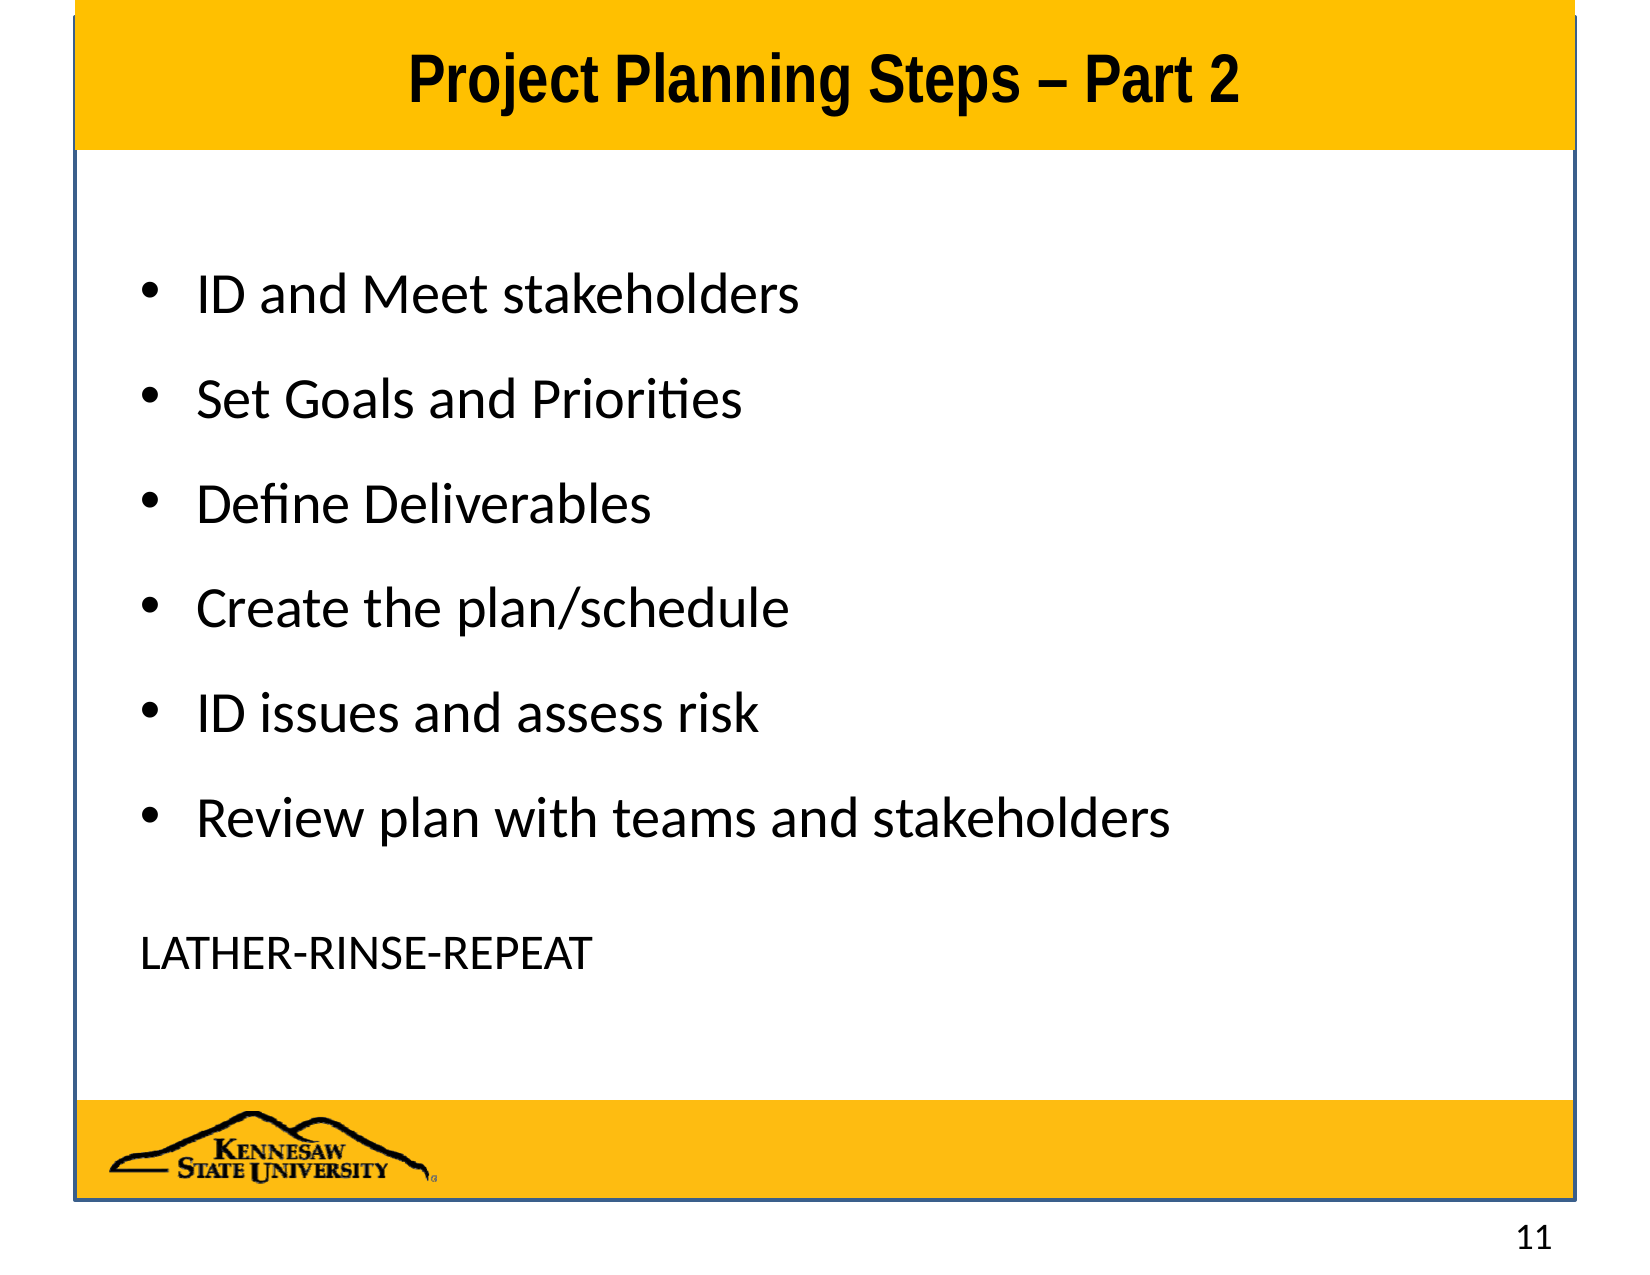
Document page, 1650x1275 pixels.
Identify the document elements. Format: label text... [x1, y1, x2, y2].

text_box ID and Meet stakeholders Set Goals and Priorities Define Deliverables Create the plan/schedule ID issues and assess risk Review plan with teams and stakeholders LATHER-RINSE-REPEAT [124, 212, 1263, 987]
title Project Planning Steps – Part 2 [75, 0, 1575, 150]
picture [108, 1111, 437, 1184]
